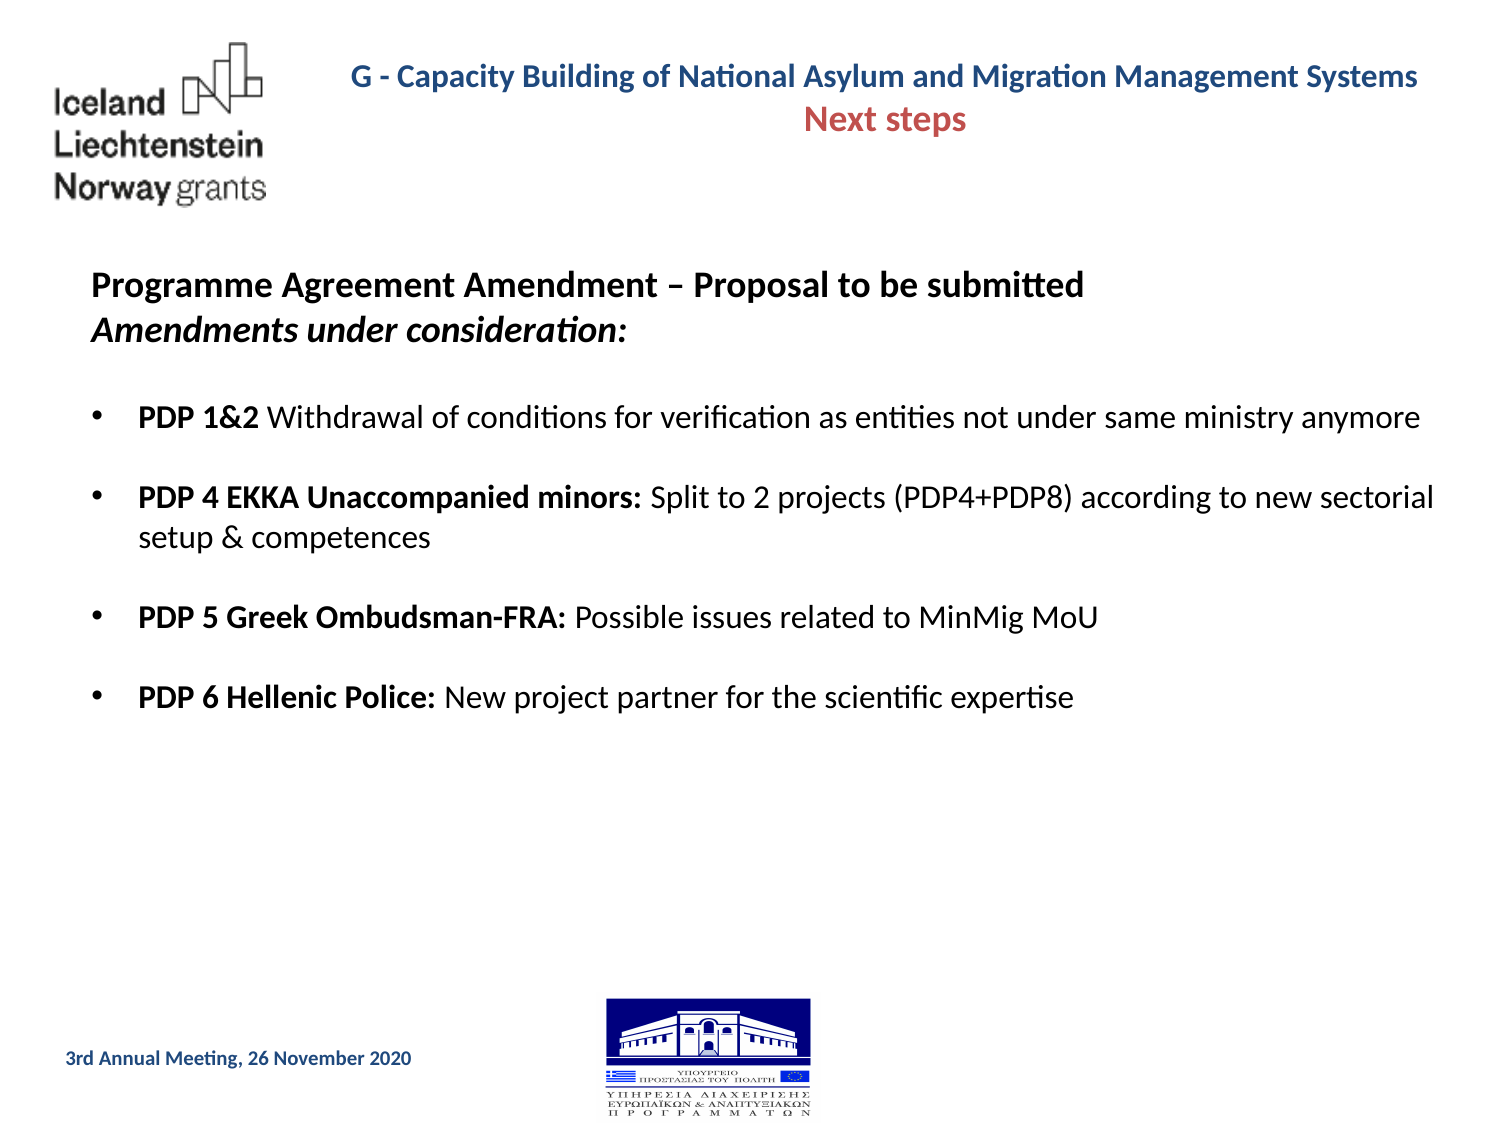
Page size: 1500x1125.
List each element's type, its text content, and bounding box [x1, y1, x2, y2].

text_box 3rd Annual Meeting, 26 November 2020 [41, 1037, 432, 1078]
picture [52, 42, 266, 209]
text_box G - Capacity Building of National Asylum and Migration Management Systems Next steps [269, 53, 1500, 184]
picture [596, 992, 822, 1123]
text_box Programme Agreement Amendment – Proposal to be submitted Amendments under consideration: PDP 1&2 Withdrawal of conditions for verification as entities not under same ministry anymore PDP 4 EKKA Unaccompanied minors: Split to 2 projects (PDP4+PDP8) according to new sectorial setup & competences PDP 5 Greek Ombudsman-FRA: Possible issues related to MinMig MoU PDP 6 Hellenic Police: New project partner for the scientific expertise [76, 208, 1471, 853]
